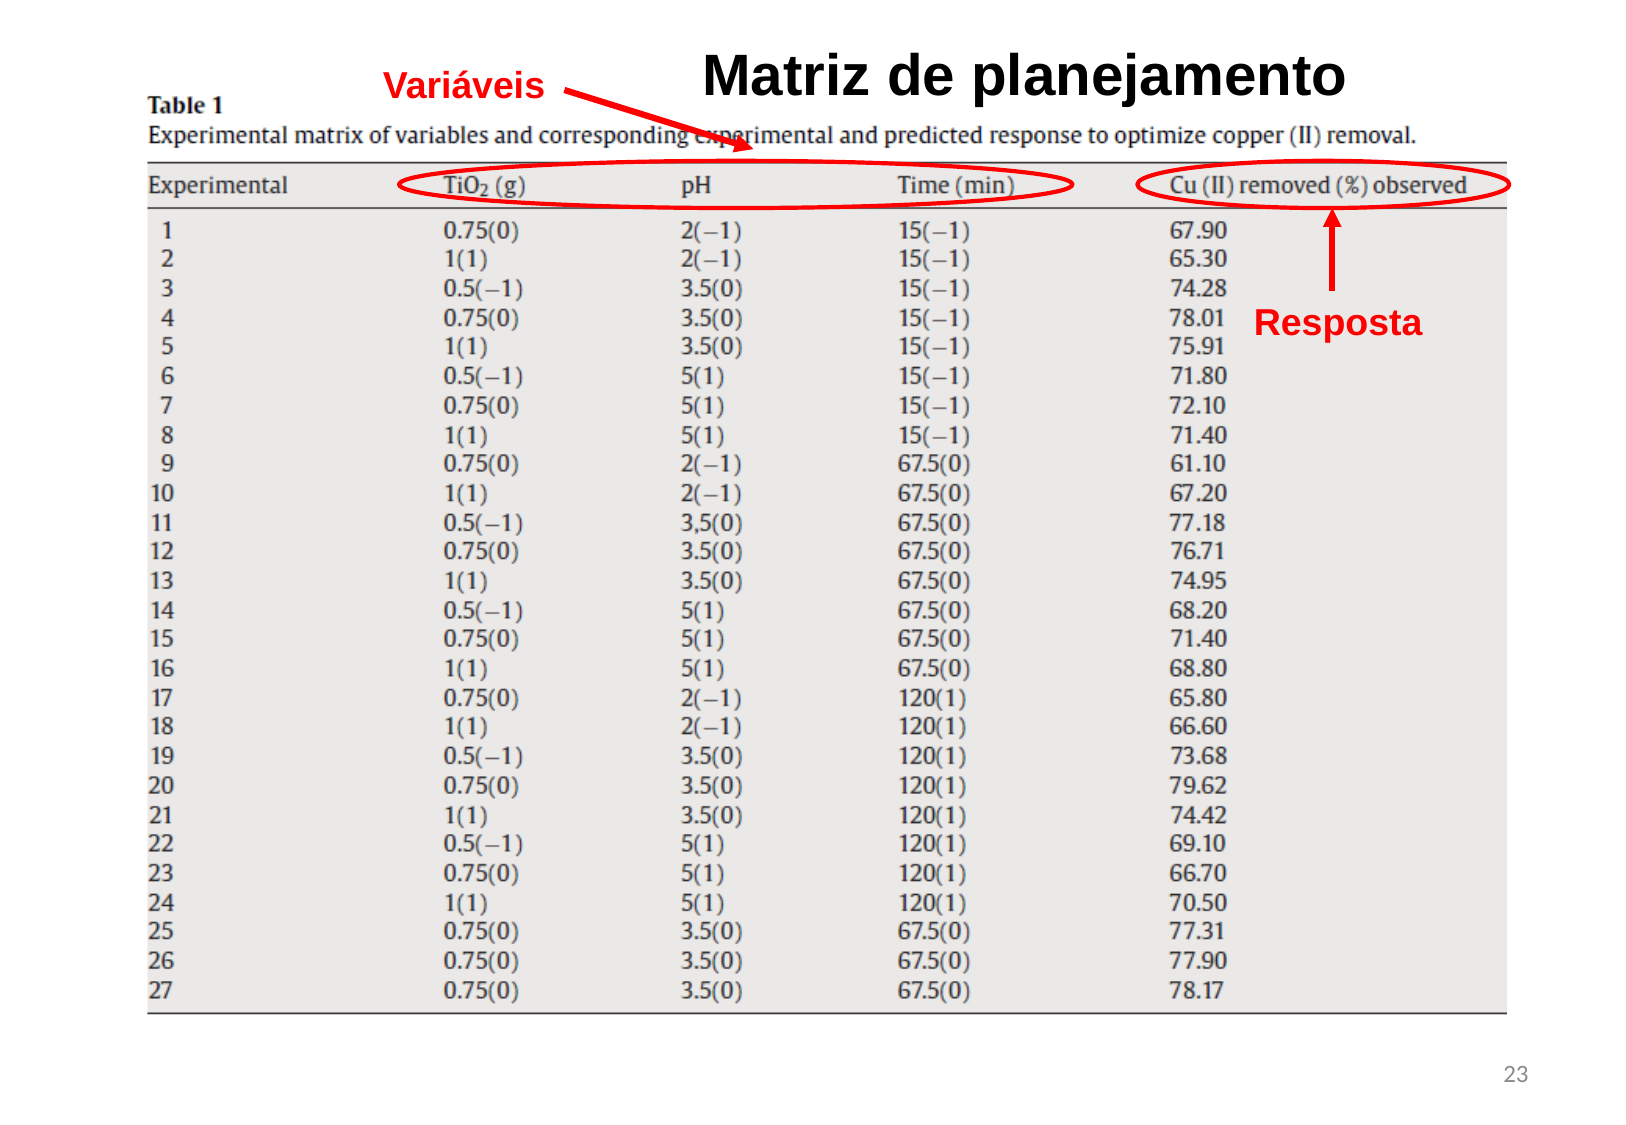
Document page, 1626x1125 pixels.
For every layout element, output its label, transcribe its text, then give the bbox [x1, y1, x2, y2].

text_box Variáveis [362, 52, 566, 82]
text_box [564, 89, 754, 150]
text_box Matriz de planejamento [682, 30, 1368, 82]
slide_number 23 [1164, 1042, 1544, 1103]
picture [118, 84, 1507, 1041]
